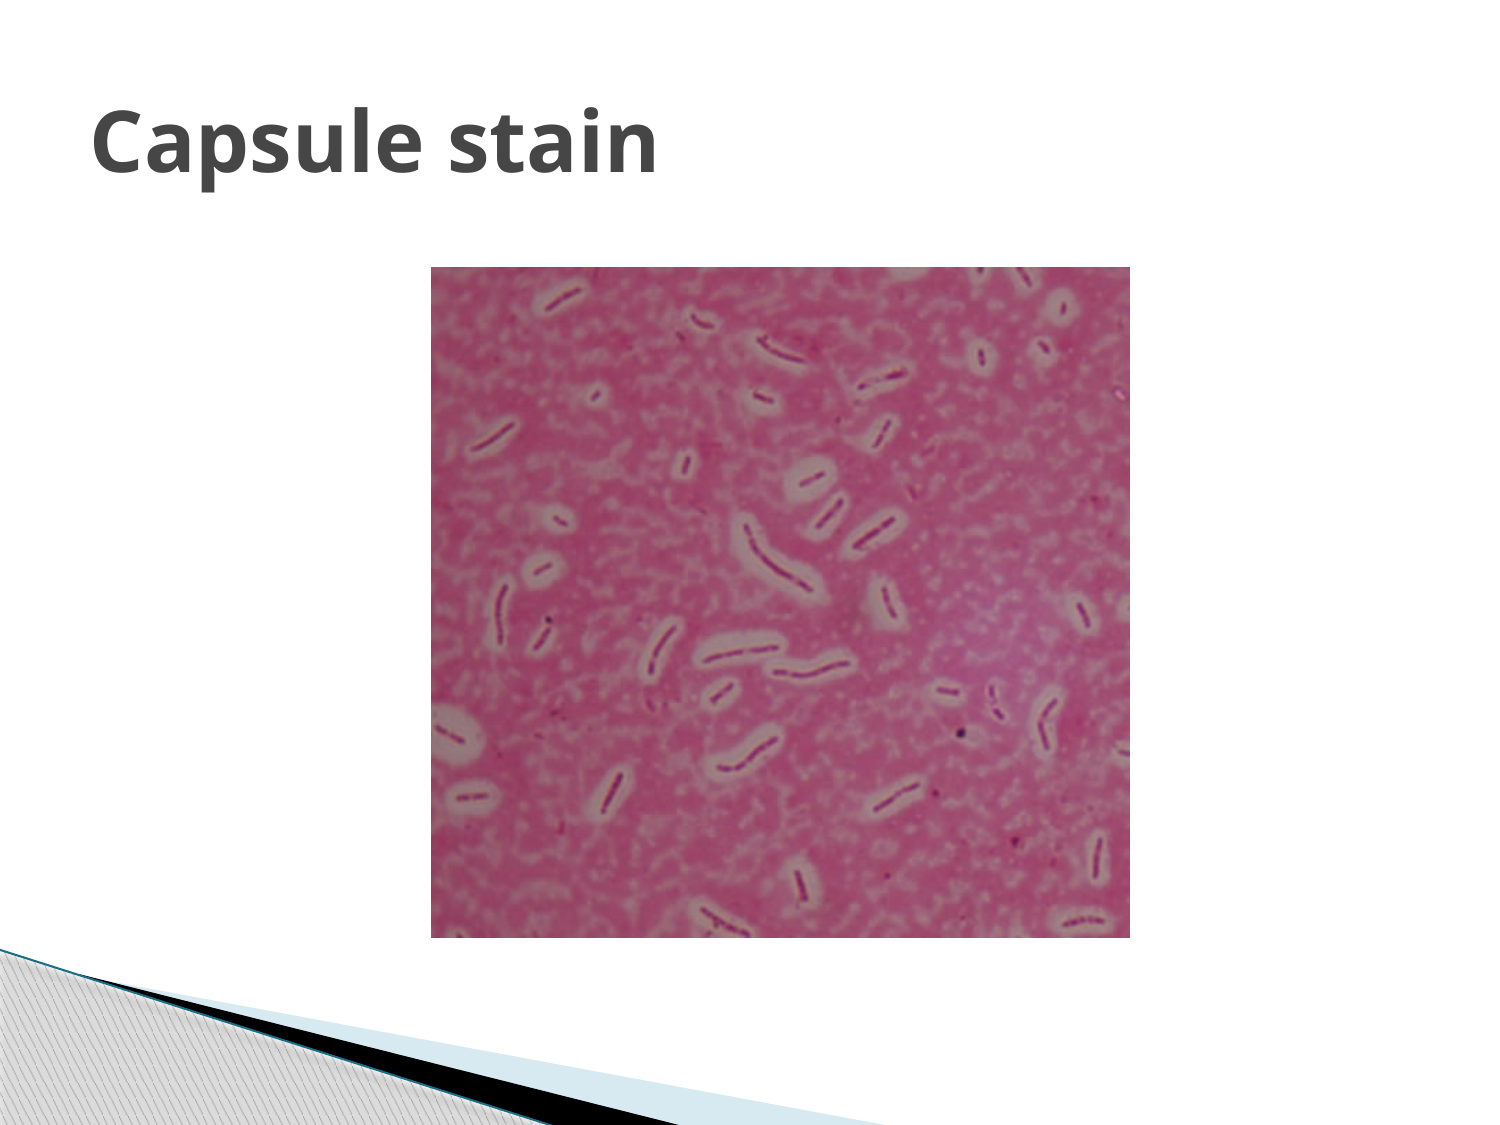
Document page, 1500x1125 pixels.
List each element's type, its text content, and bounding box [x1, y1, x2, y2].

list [430, 266, 1131, 939]
title Capsule stain [75, 45, 1425, 233]
